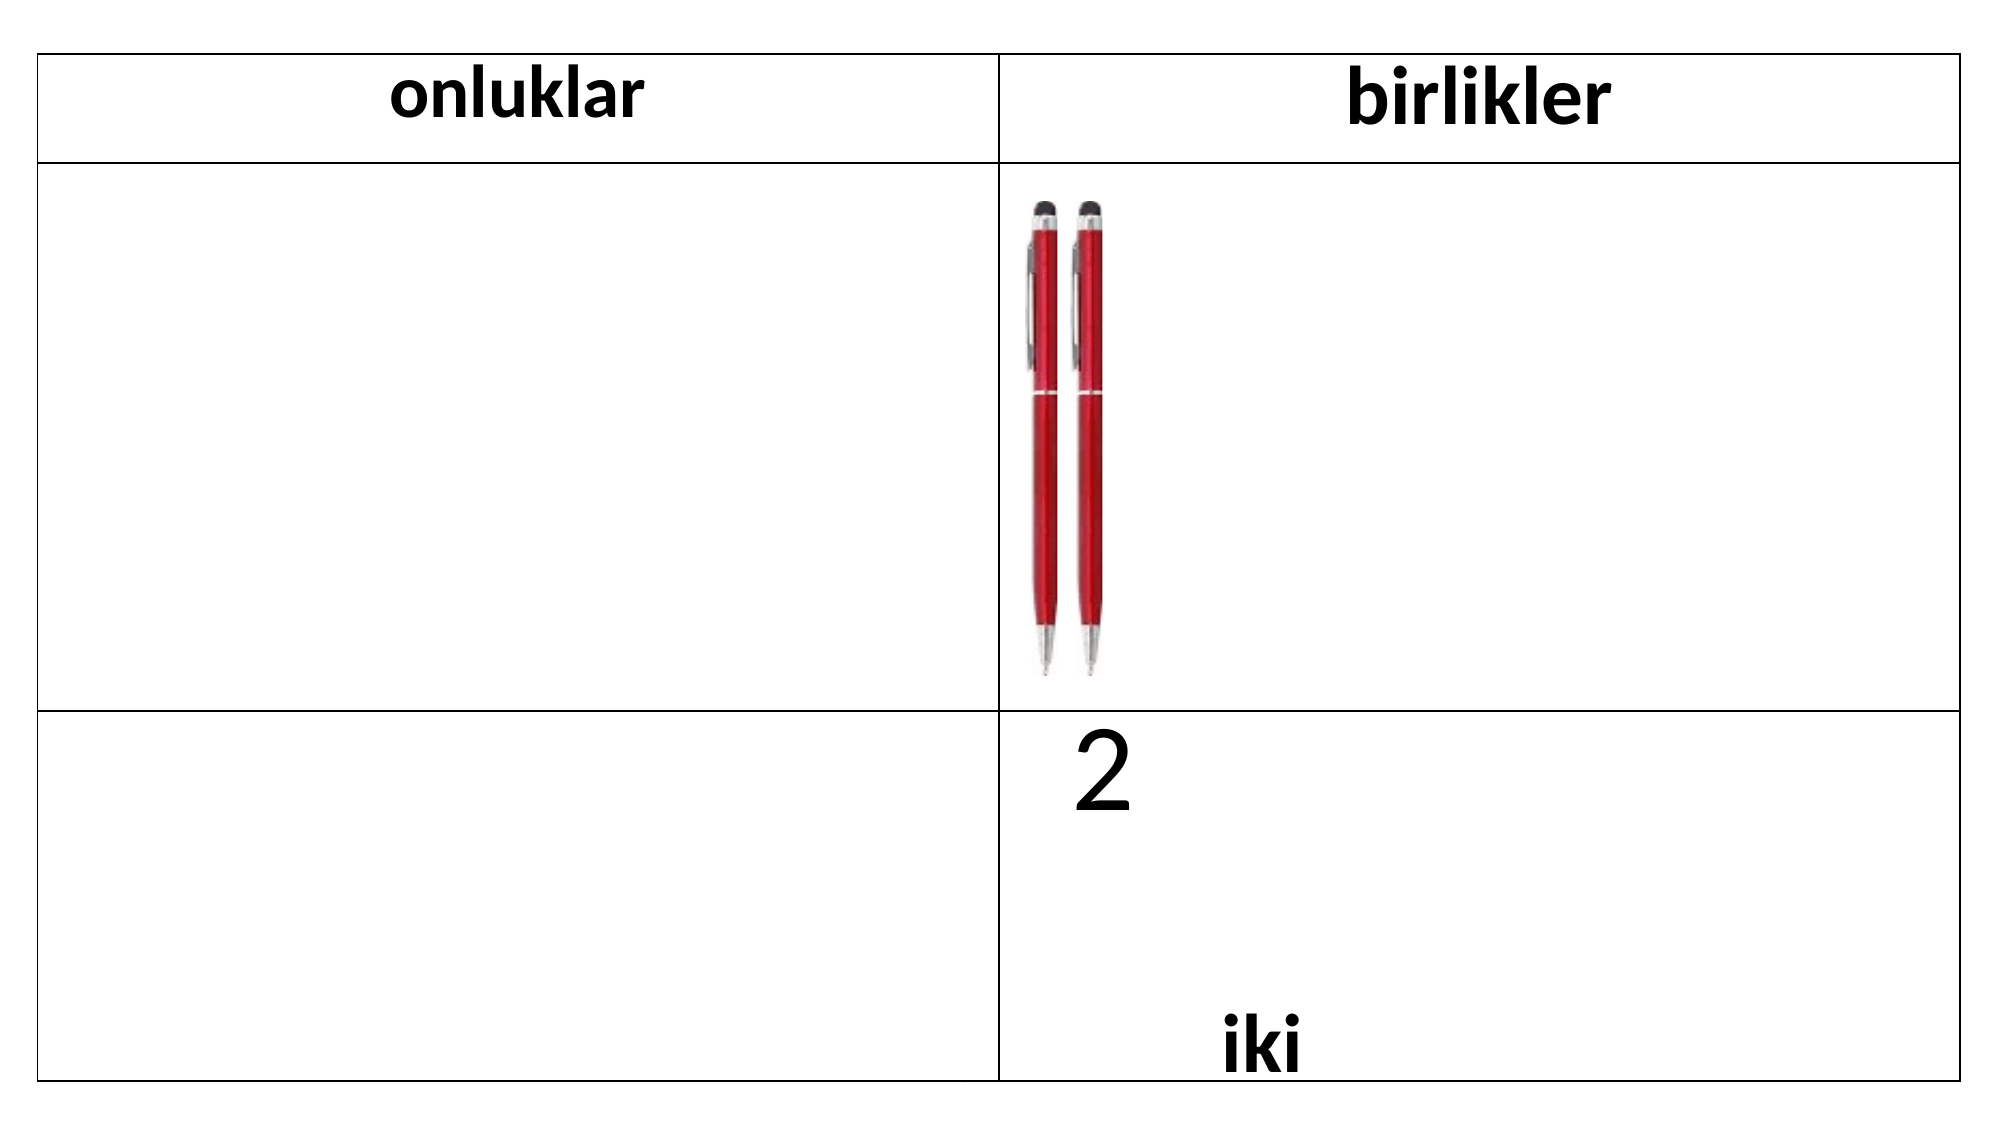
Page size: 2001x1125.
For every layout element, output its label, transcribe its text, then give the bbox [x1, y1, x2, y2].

picture [1070, 201, 1103, 676]
text_box 2 [1056, 678, 1163, 844]
table_header onluklar [38, 55, 998, 162]
table_cell [1000, 712, 1959, 1080]
text_box iki [1188, 981, 1679, 1097]
table_cell [38, 712, 998, 1080]
table_cell [38, 164, 998, 710]
table_cell [1000, 164, 1959, 710]
picture [1024, 201, 1058, 676]
footer Kazım KAT [662, 1042, 1338, 1103]
table_header birlikler [1000, 55, 1959, 162]
